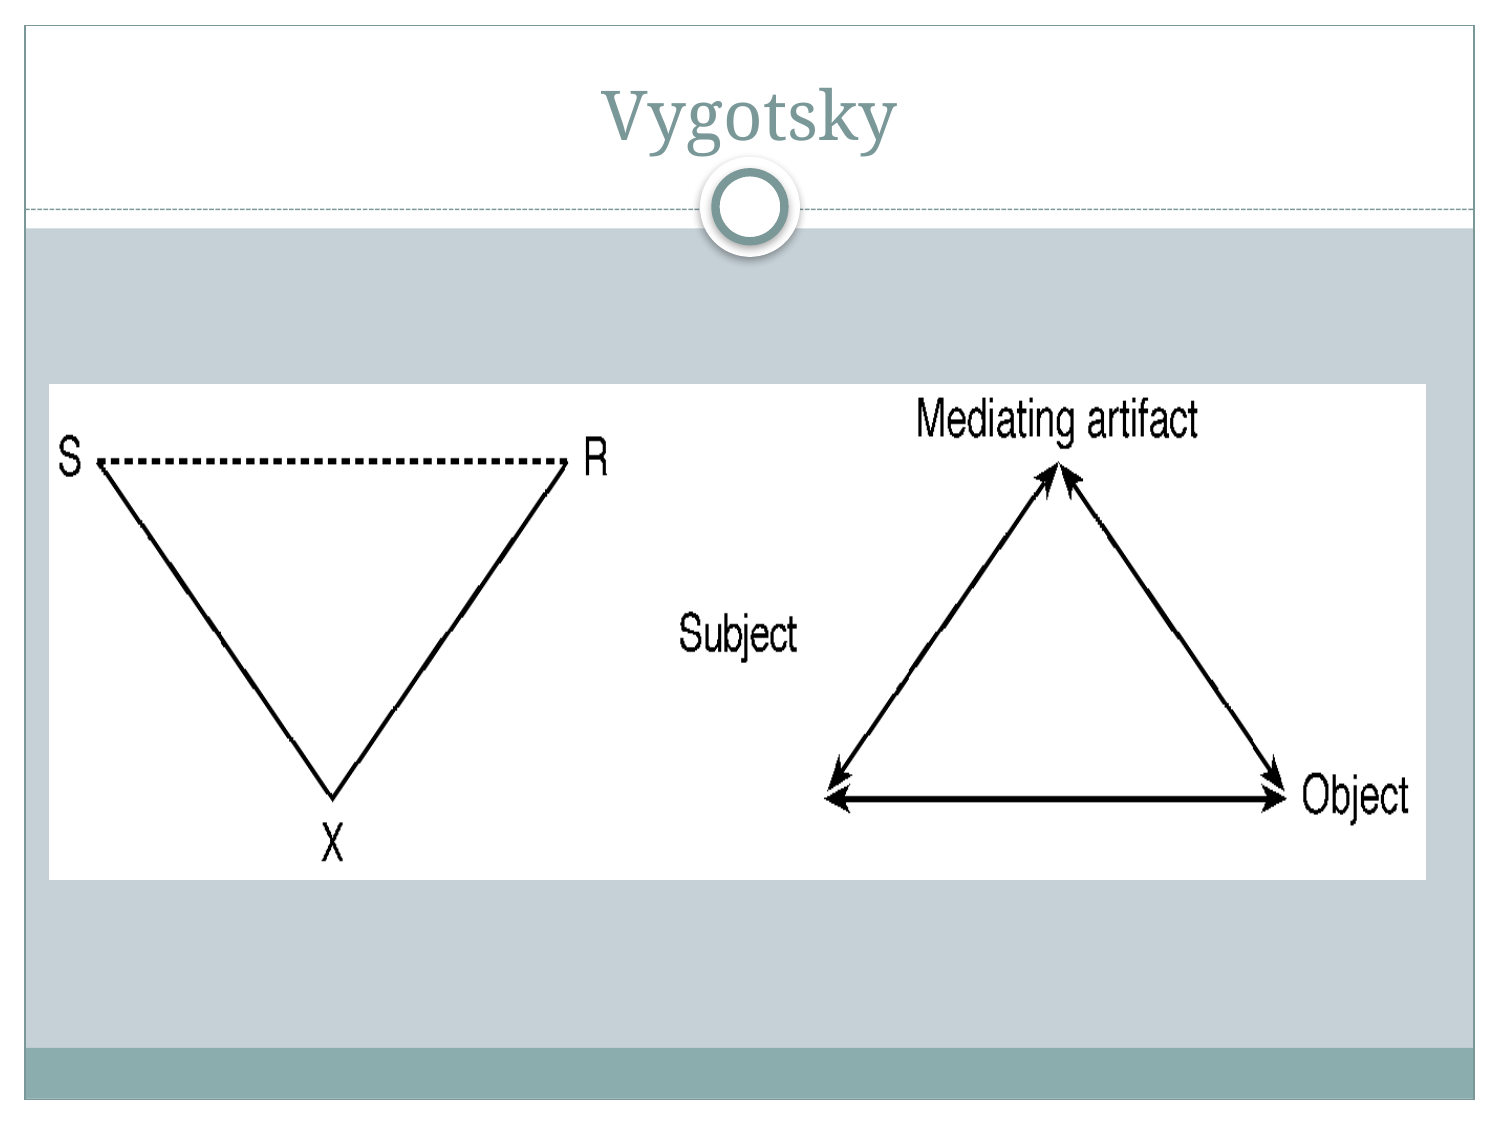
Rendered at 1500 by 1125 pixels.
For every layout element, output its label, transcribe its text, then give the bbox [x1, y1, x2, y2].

title Vygotsky [49, 37, 1450, 162]
picture [49, 383, 1426, 880]
